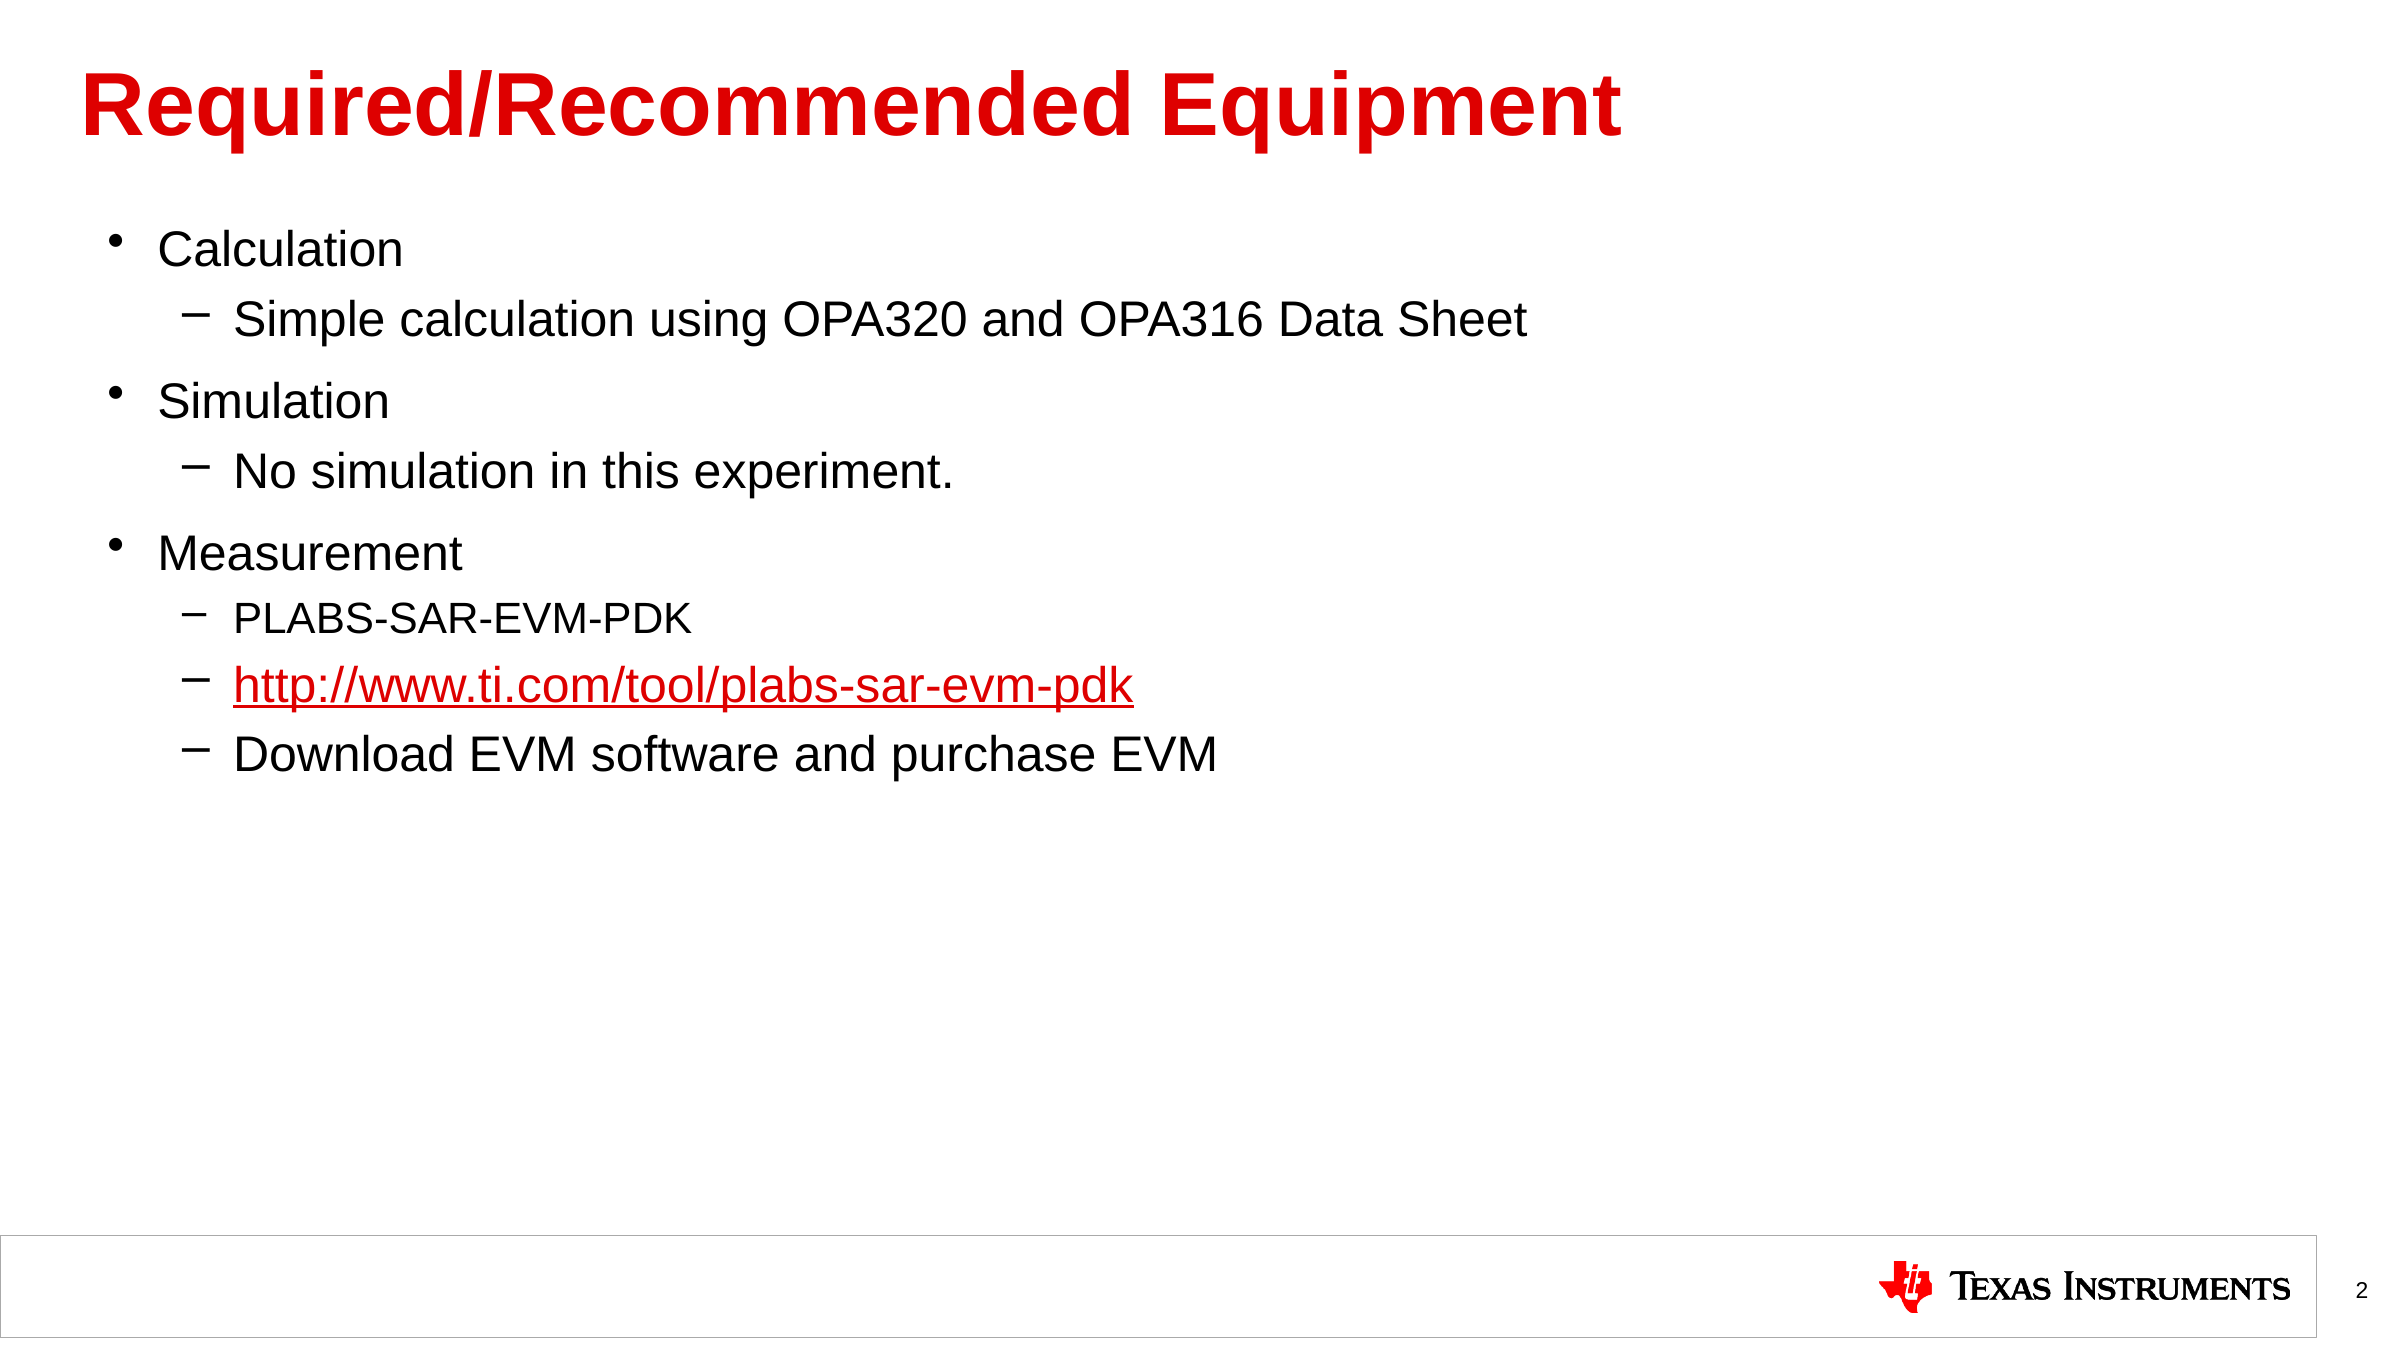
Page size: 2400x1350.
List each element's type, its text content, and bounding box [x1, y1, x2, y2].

list Calculation Simple calculation using OPA320 and OPA316 Data Sheet Simulation No simulation in this experiment. Measurement PLABS-SAR-EVM-PDK http://www.ti.com/tool/plabs-sar-evm-pdk Download EVM software and purchase EVM [87, 206, 2311, 1181]
slide_number 2 [1828, 1265, 2389, 1307]
title Required/Recommended Equipment [60, 27, 2282, 189]
picture [1879, 1261, 2290, 1265]
picture [1879, 1307, 2290, 1313]
